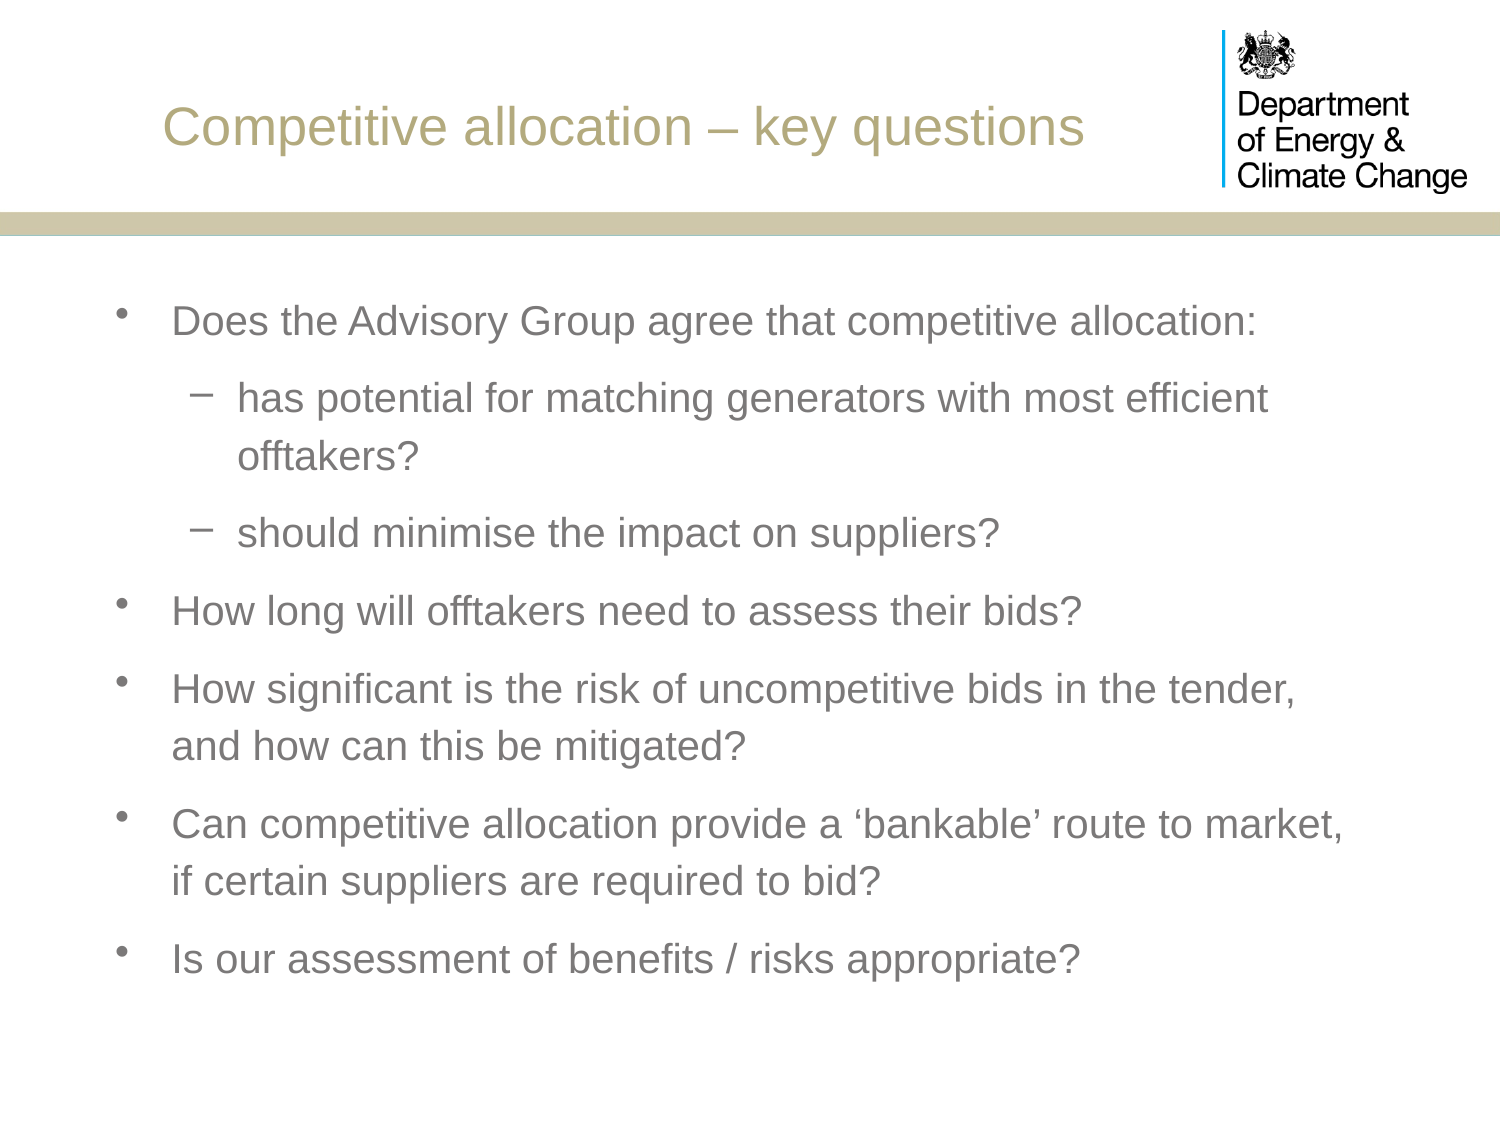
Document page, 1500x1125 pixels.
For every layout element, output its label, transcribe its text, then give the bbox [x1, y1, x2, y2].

title Competitive allocation – key questions [147, 83, 1164, 167]
list Does the Advisory Group agree that competitive allocation: has potential for matching generators with most efficient offtakers? should minimise the impact on suppliers? How long will offtakers need to assess their bids? How significant is the risk of uncompetitive bids in the tender, and how can this be mitigated? Can competitive allocation provide a ‘bankable’ route to market, if certain suppliers are required to bid? Is our assessment of benefits / risks appropriate? [100, 278, 1389, 1036]
picture [1222, 30, 1467, 194]
picture [0, 208, 1500, 236]
